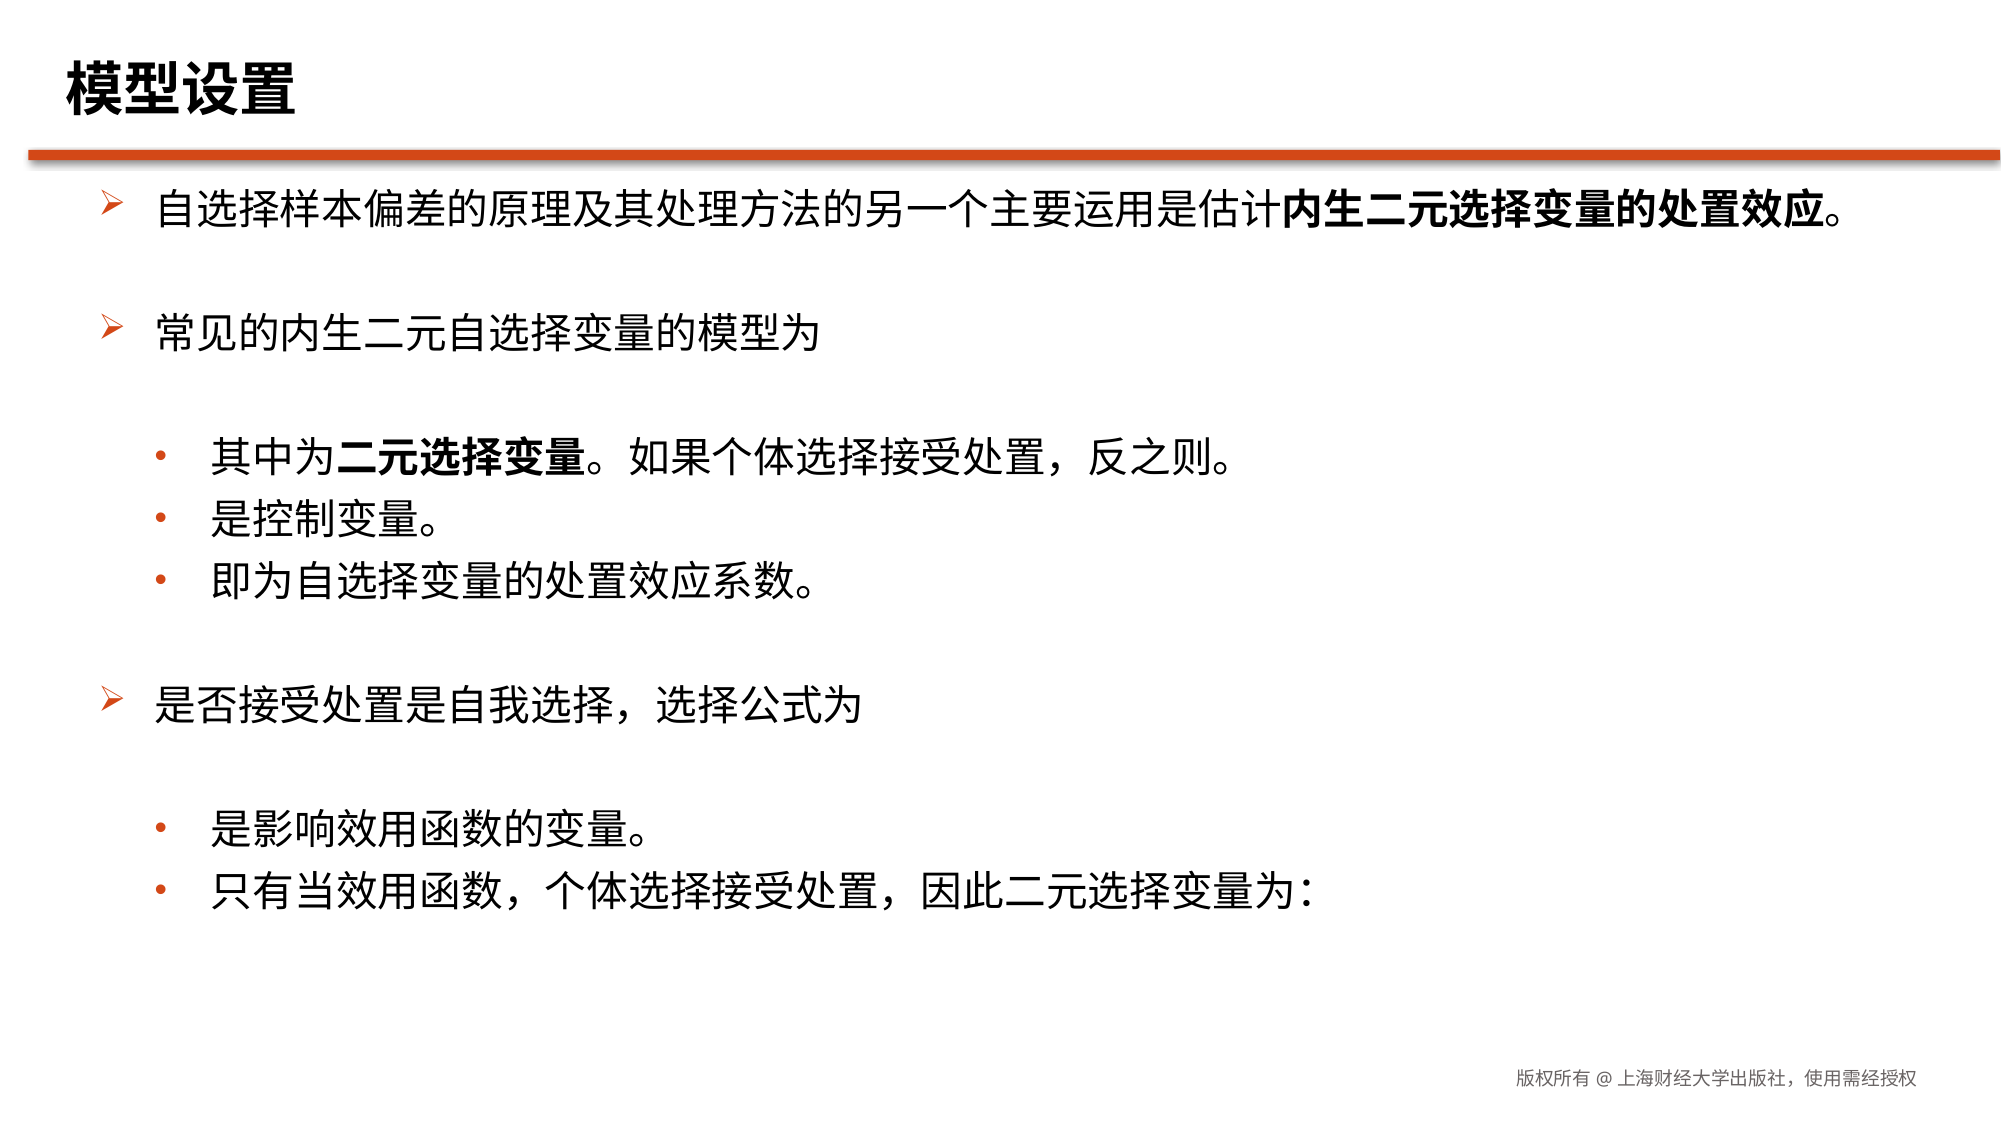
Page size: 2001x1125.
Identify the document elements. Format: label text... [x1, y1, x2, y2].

title 模型设置 [50, 50, 1825, 138]
footer 版权所有@上海财经大学出版社，使用需经授权 [1483, 1046, 1950, 1109]
